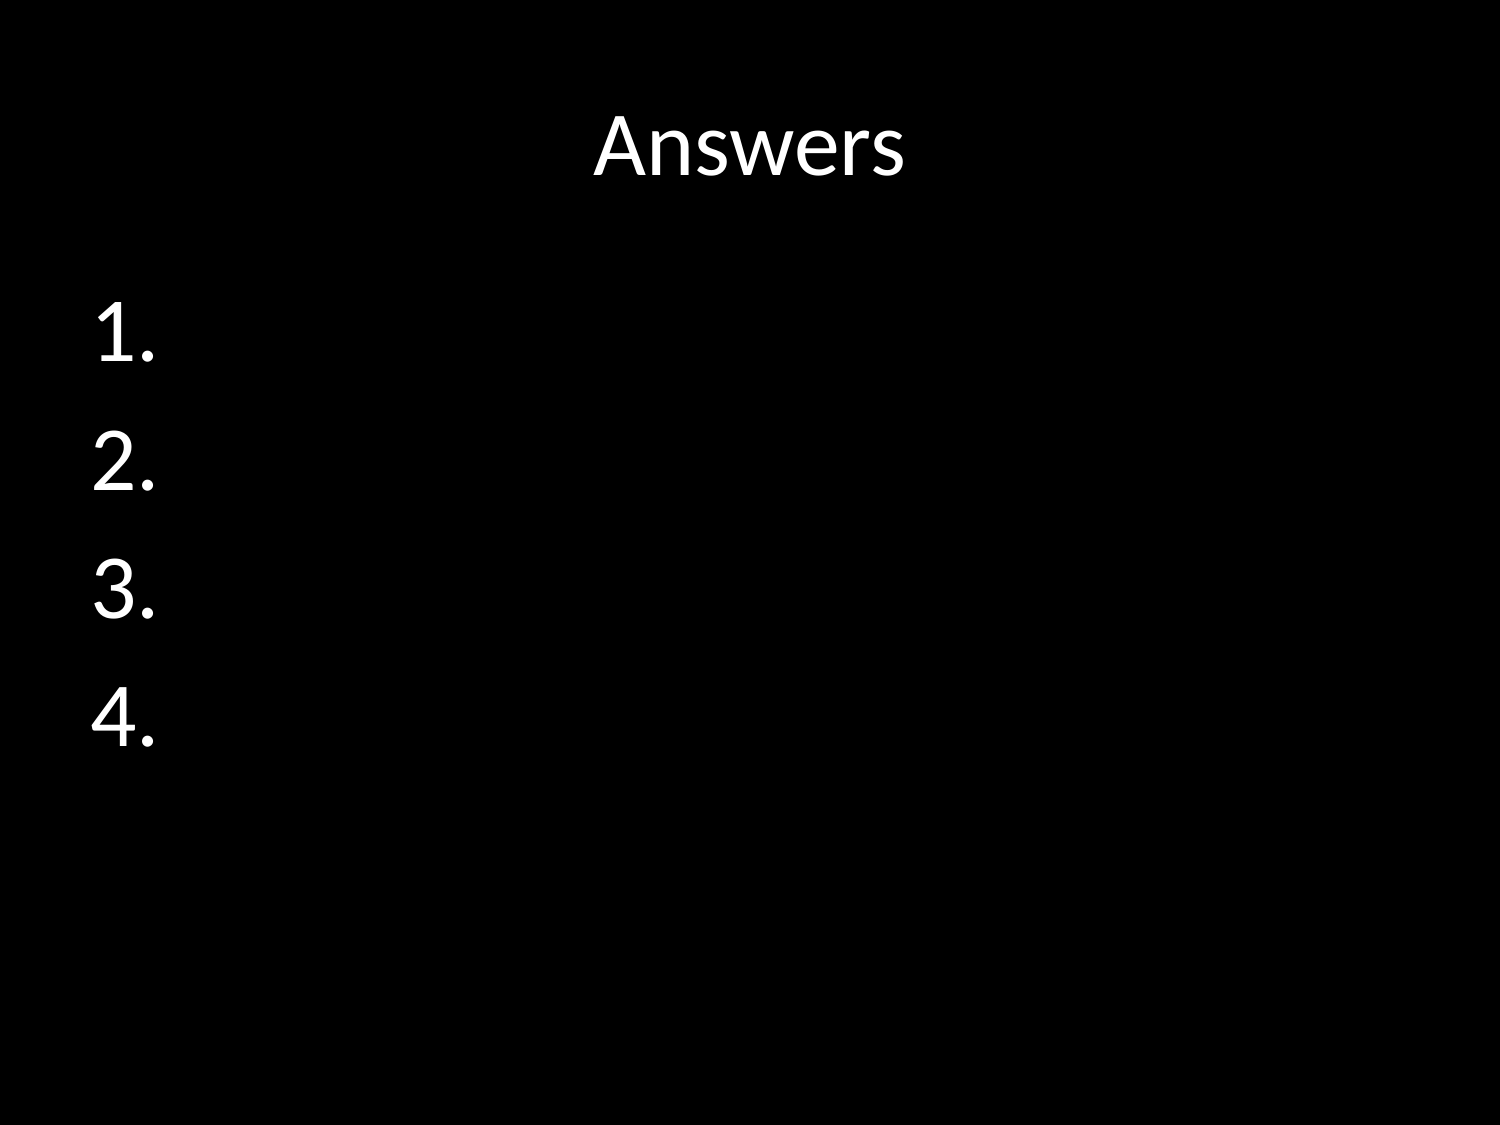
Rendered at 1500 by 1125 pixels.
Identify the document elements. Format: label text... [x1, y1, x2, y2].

title Answers [75, 45, 1425, 233]
